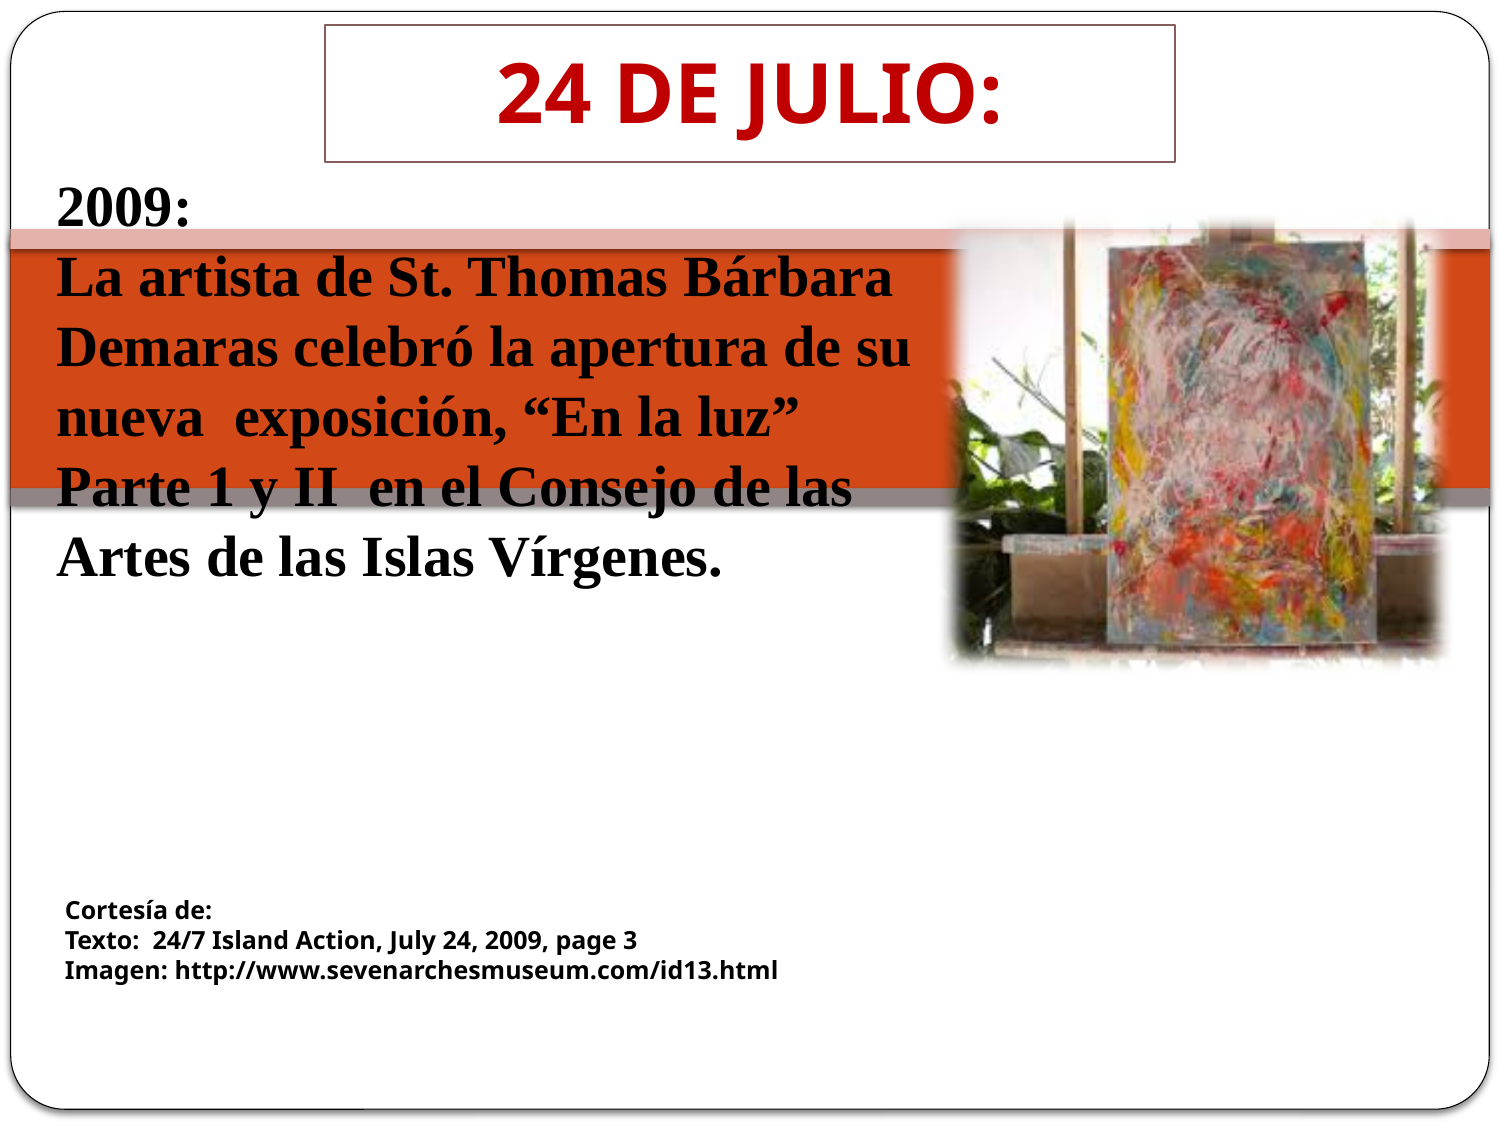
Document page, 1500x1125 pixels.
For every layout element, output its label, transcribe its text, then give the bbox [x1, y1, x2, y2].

title 24 DE JULIO: [324, 24, 1176, 163]
text_box Cortesía de: Texto: 24/7 Island Action, July 24, 2009, page 3 Imagen: http://www.sevenarchesmuseum.com/id13.html [49, 887, 1338, 993]
text_box 2009: La artista de St. Thomas Bárbara Demaras celebró la apertura de su nueva exposición, “En la luz” Parte 1 y II en el Consejo de las Artes de las Islas Vírgenes. [49, 162, 950, 725]
picture [937, 212, 1455, 676]
text_box [0, 796, 536, 857]
text_box [11, 0, 466, 142]
